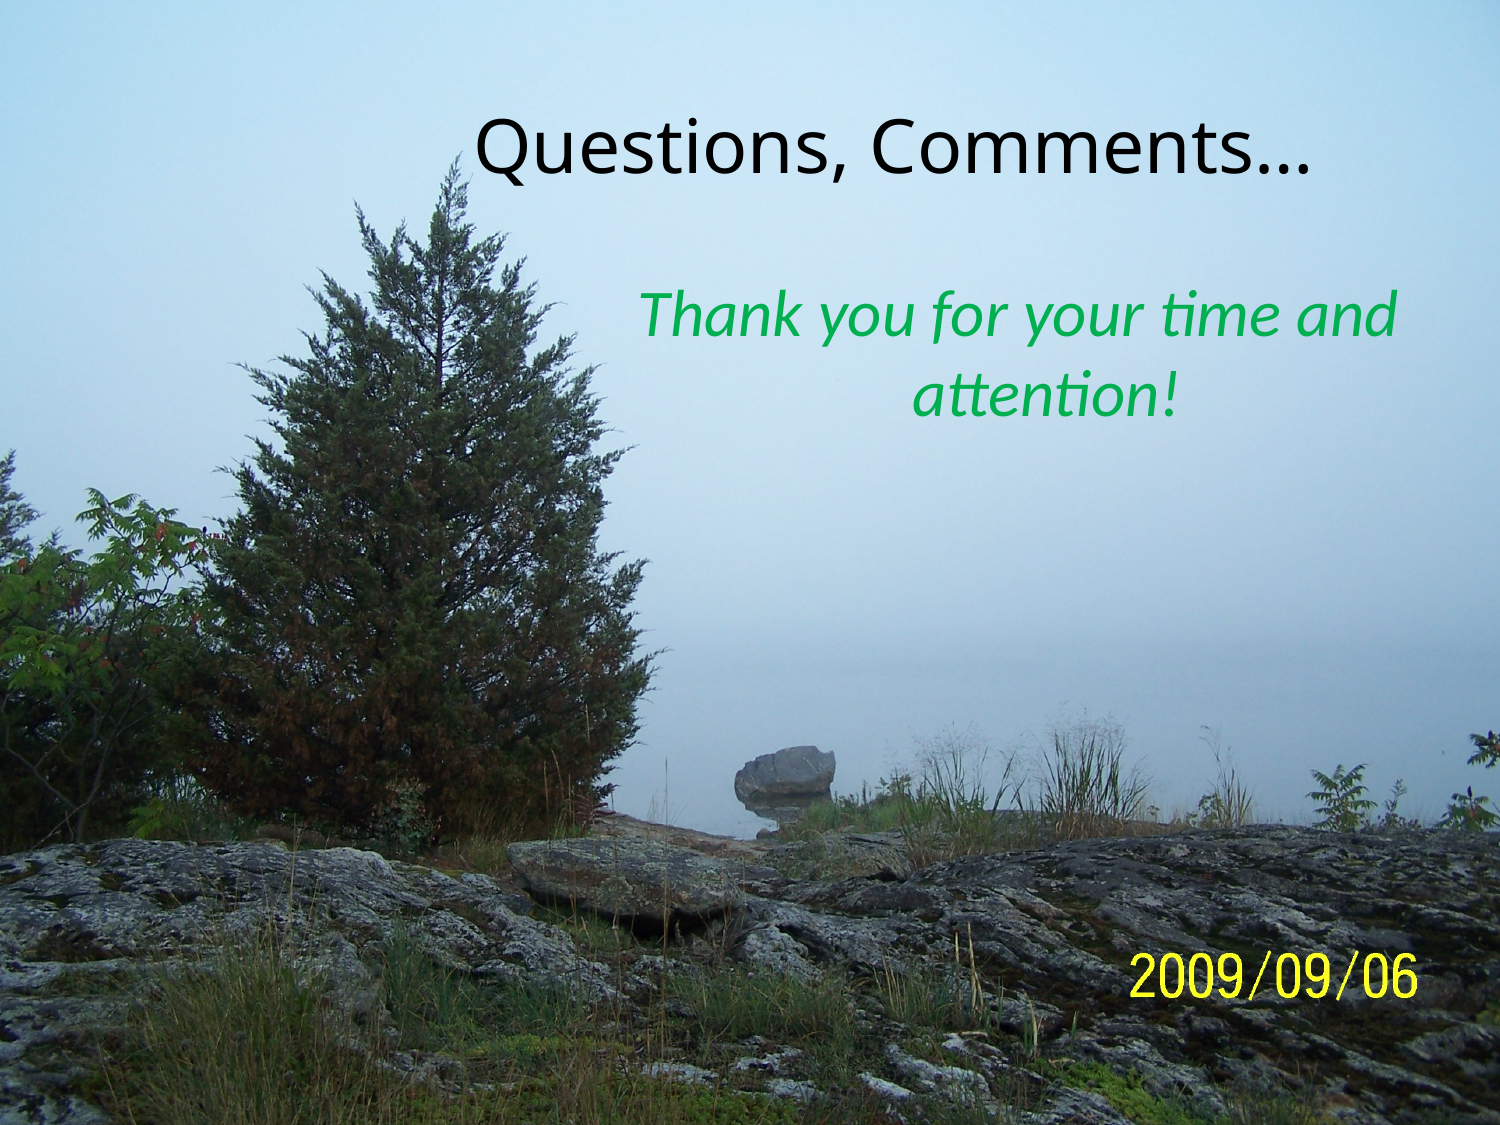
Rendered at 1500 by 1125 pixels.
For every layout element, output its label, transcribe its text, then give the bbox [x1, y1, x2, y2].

title Questions, Comments… [324, 50, 1463, 238]
picture [0, 0, 1500, 1125]
list Thank you for your time and attention! [612, 262, 1425, 1005]
